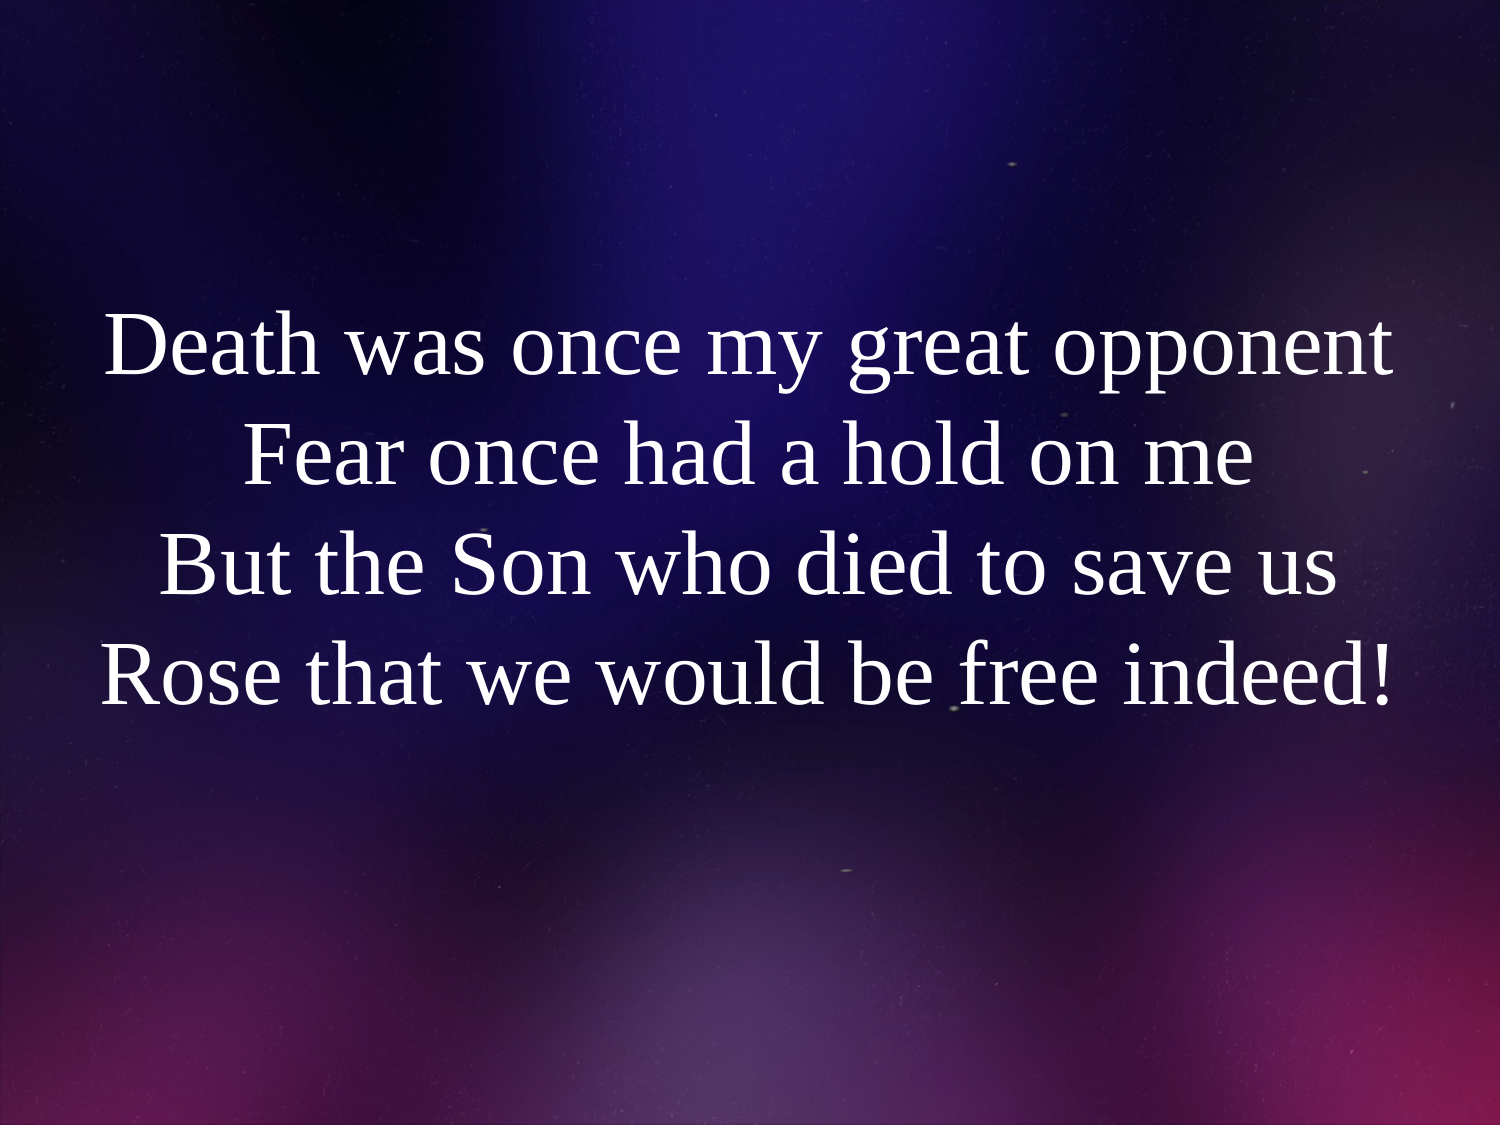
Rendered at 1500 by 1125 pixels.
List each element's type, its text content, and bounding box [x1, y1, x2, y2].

picture [0, 0, 1500, 1125]
title Death was once my great opponent Fear once had a hold on me But the Son who died to save us Rose that we would be free indeed! [82, 408, 1418, 597]
